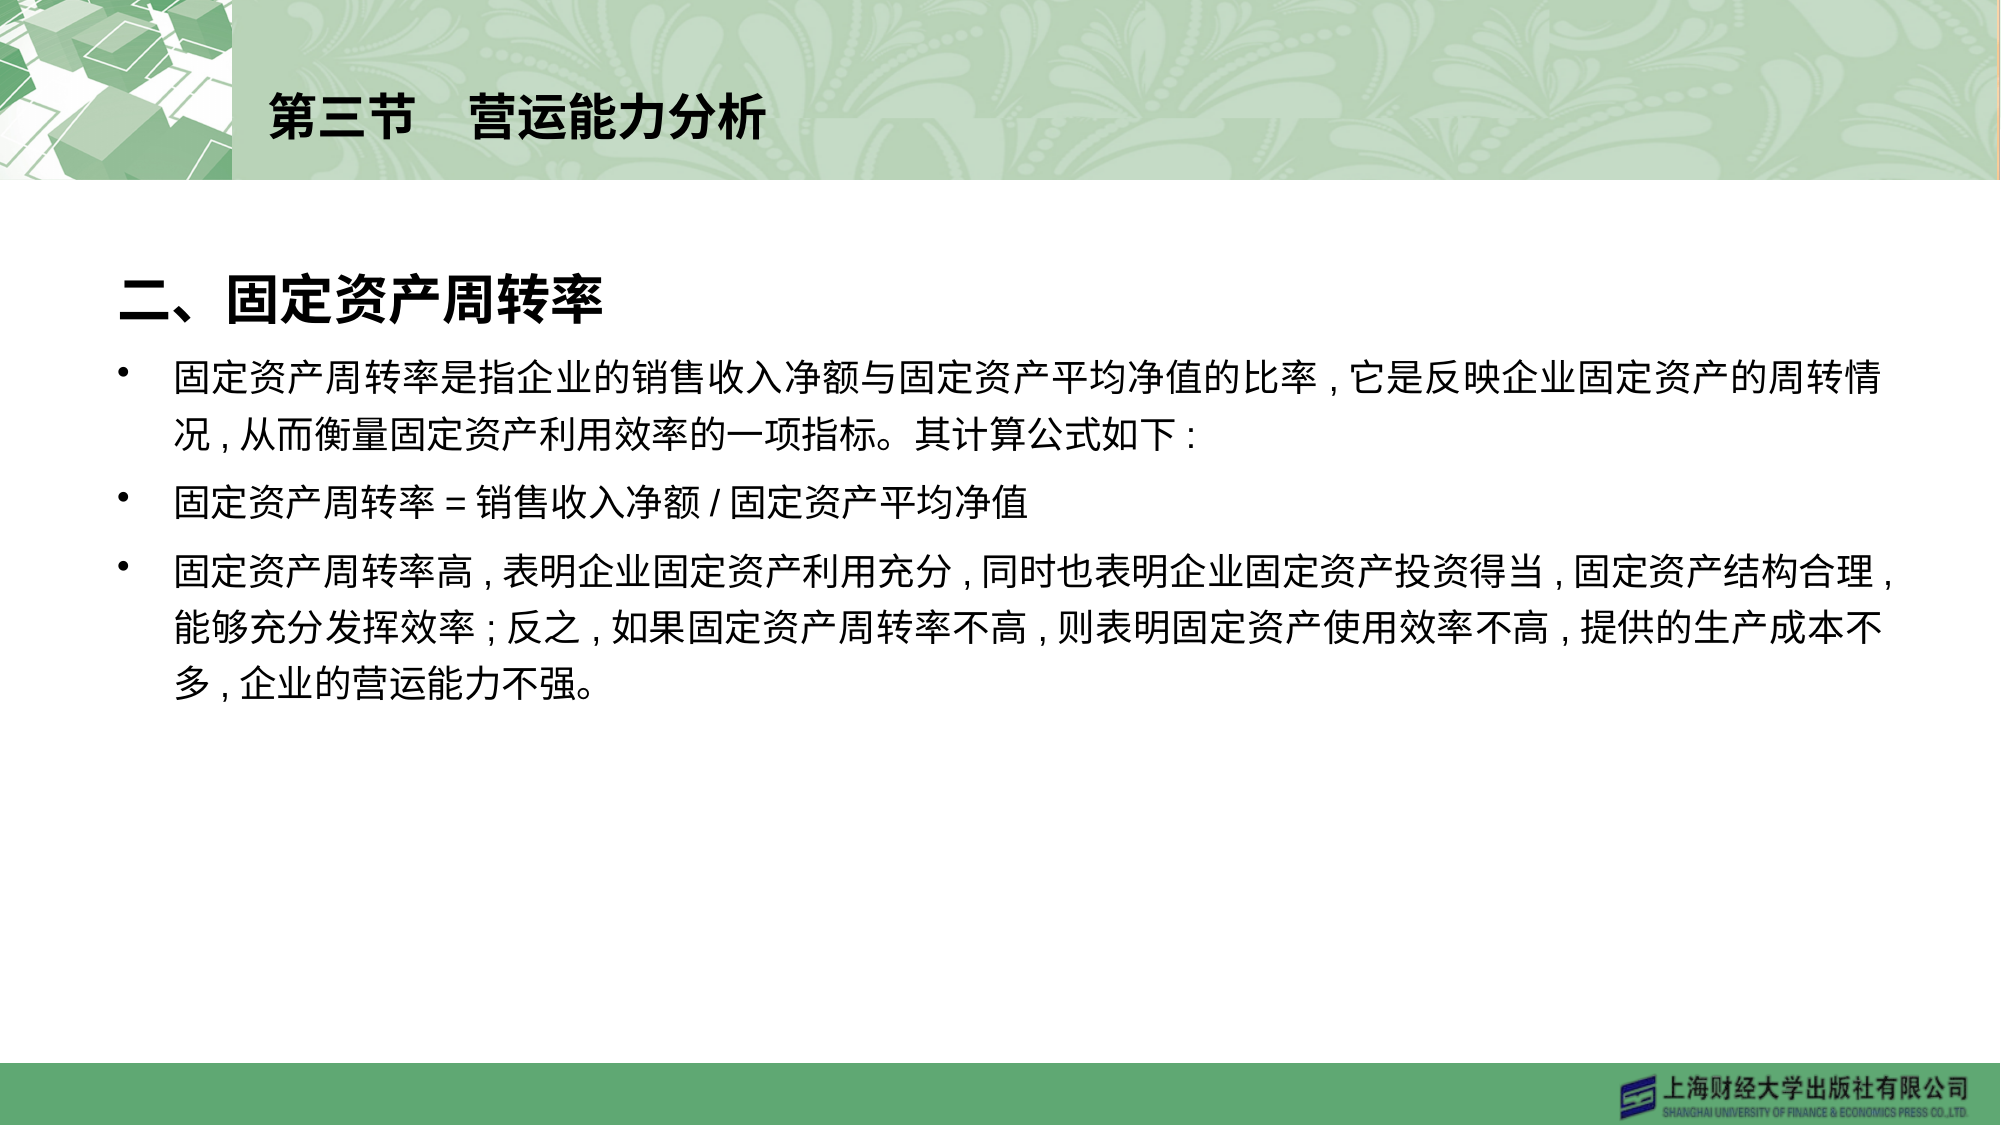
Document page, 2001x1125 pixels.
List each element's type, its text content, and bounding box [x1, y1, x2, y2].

picture [0, 0, 2001, 1125]
list 二、固定资产周转率 固定资产周转率是指企业的销售收入净额与固定资产平均净值的比率,它是反映企业固定资产的周转情况,从而衡量固定资产利用效率的一项指标。其计算公式如下: 固定资产周转率=销售收入净额/固定资产平均净值 固定资产周转率高,表明企业固定资产利用充分,同时也表明企业固定资产投资得当,固定资产结构合理,能够充分发挥效率;反之,如果固定资产周转率不高,则表明固定资产使用效率不高,提供的生产成本不多,企业的营运能力不强。 [102, 241, 1898, 1065]
title 第三节 营运能力分析 [252, 64, 1609, 168]
